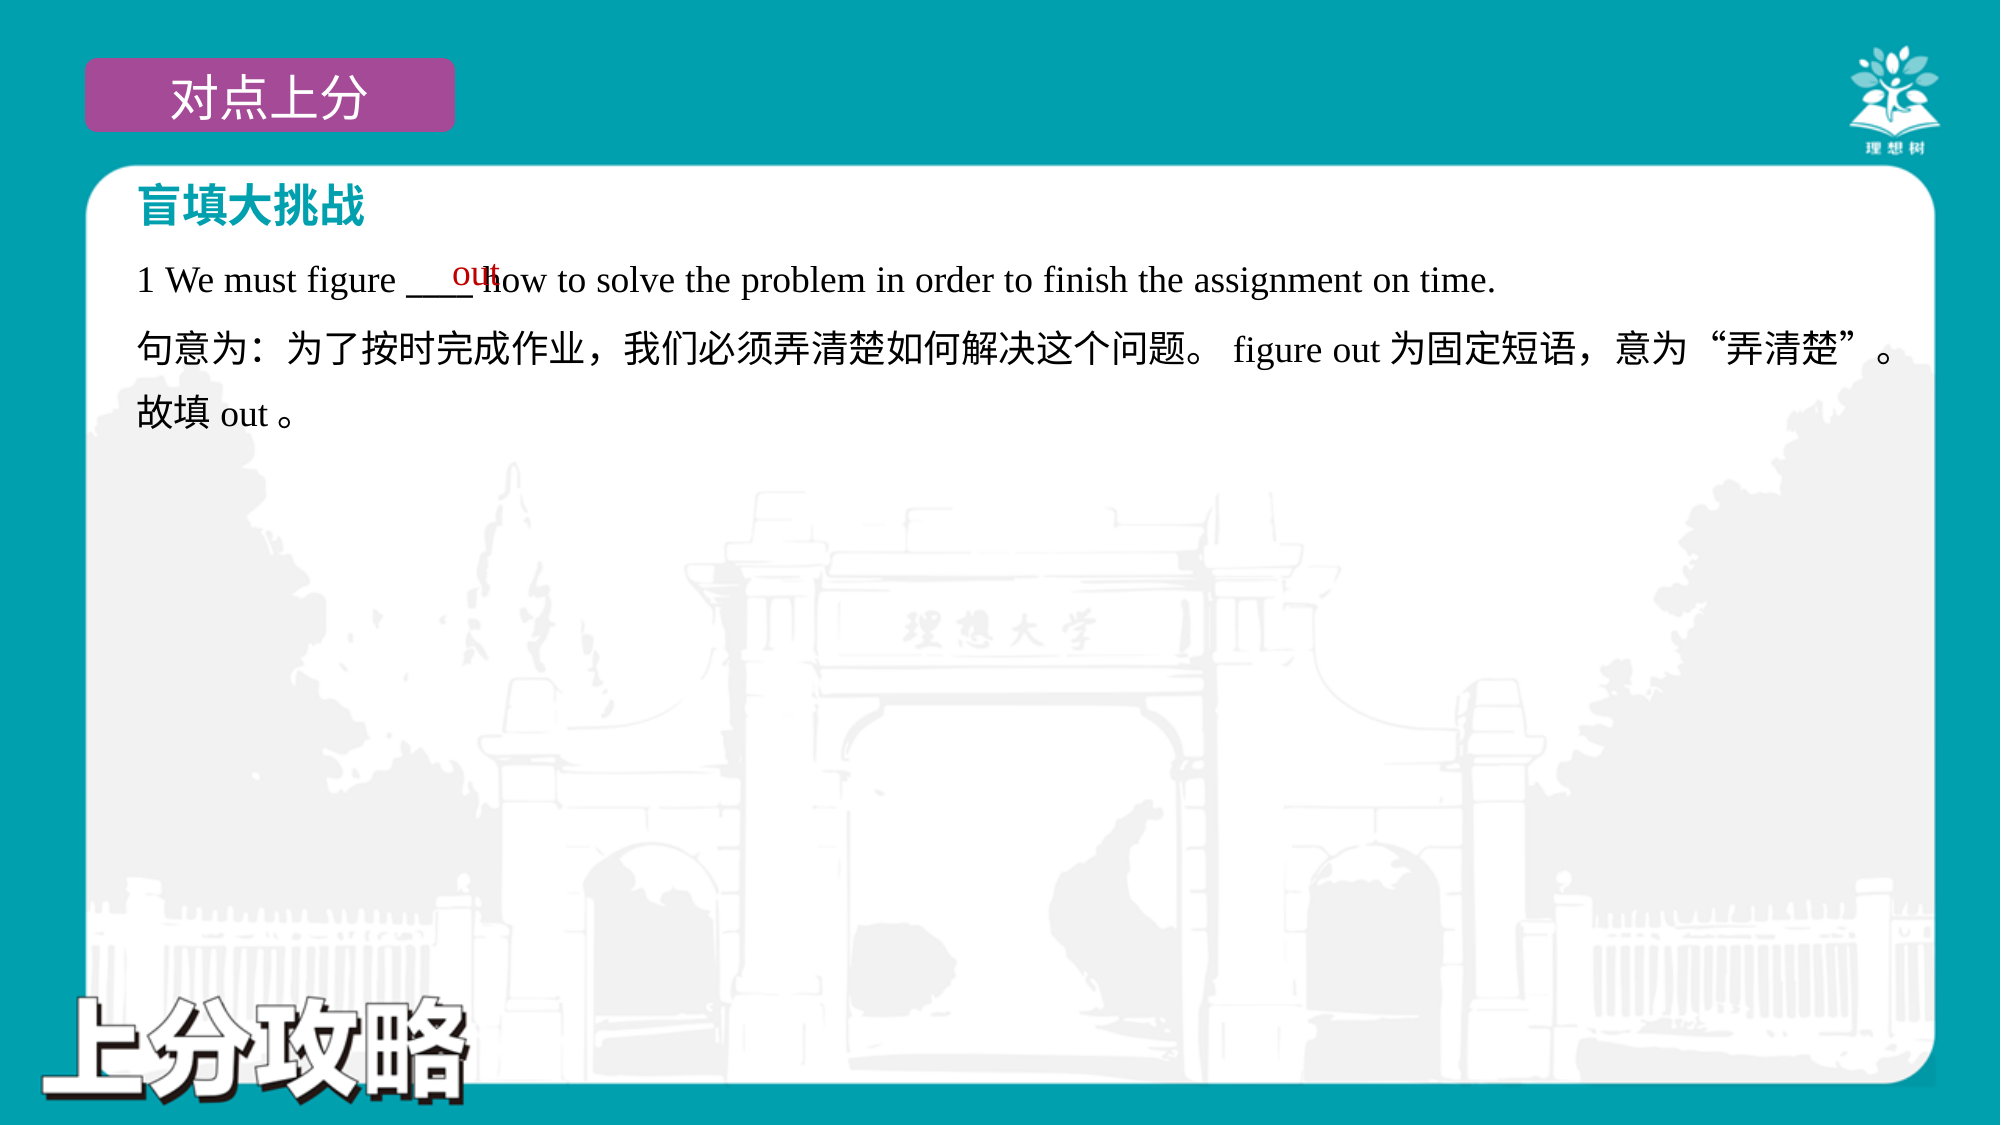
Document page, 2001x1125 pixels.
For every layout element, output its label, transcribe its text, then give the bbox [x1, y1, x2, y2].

picture [0, 0, 2000, 1125]
text_box 句意为：为了按时完成作业，我们必须弄清楚如何解决这个问题。figure out为固定短语，意为“弄清楚”。 故填out。 [136, 300, 1865, 428]
text_box 1 We must figure ____ how to solve the problem in order to finish the assignment on time. [136, 233, 1865, 293]
text_box 盲填大挑战 [136, 176, 1865, 232]
text_box out [438, 226, 514, 287]
